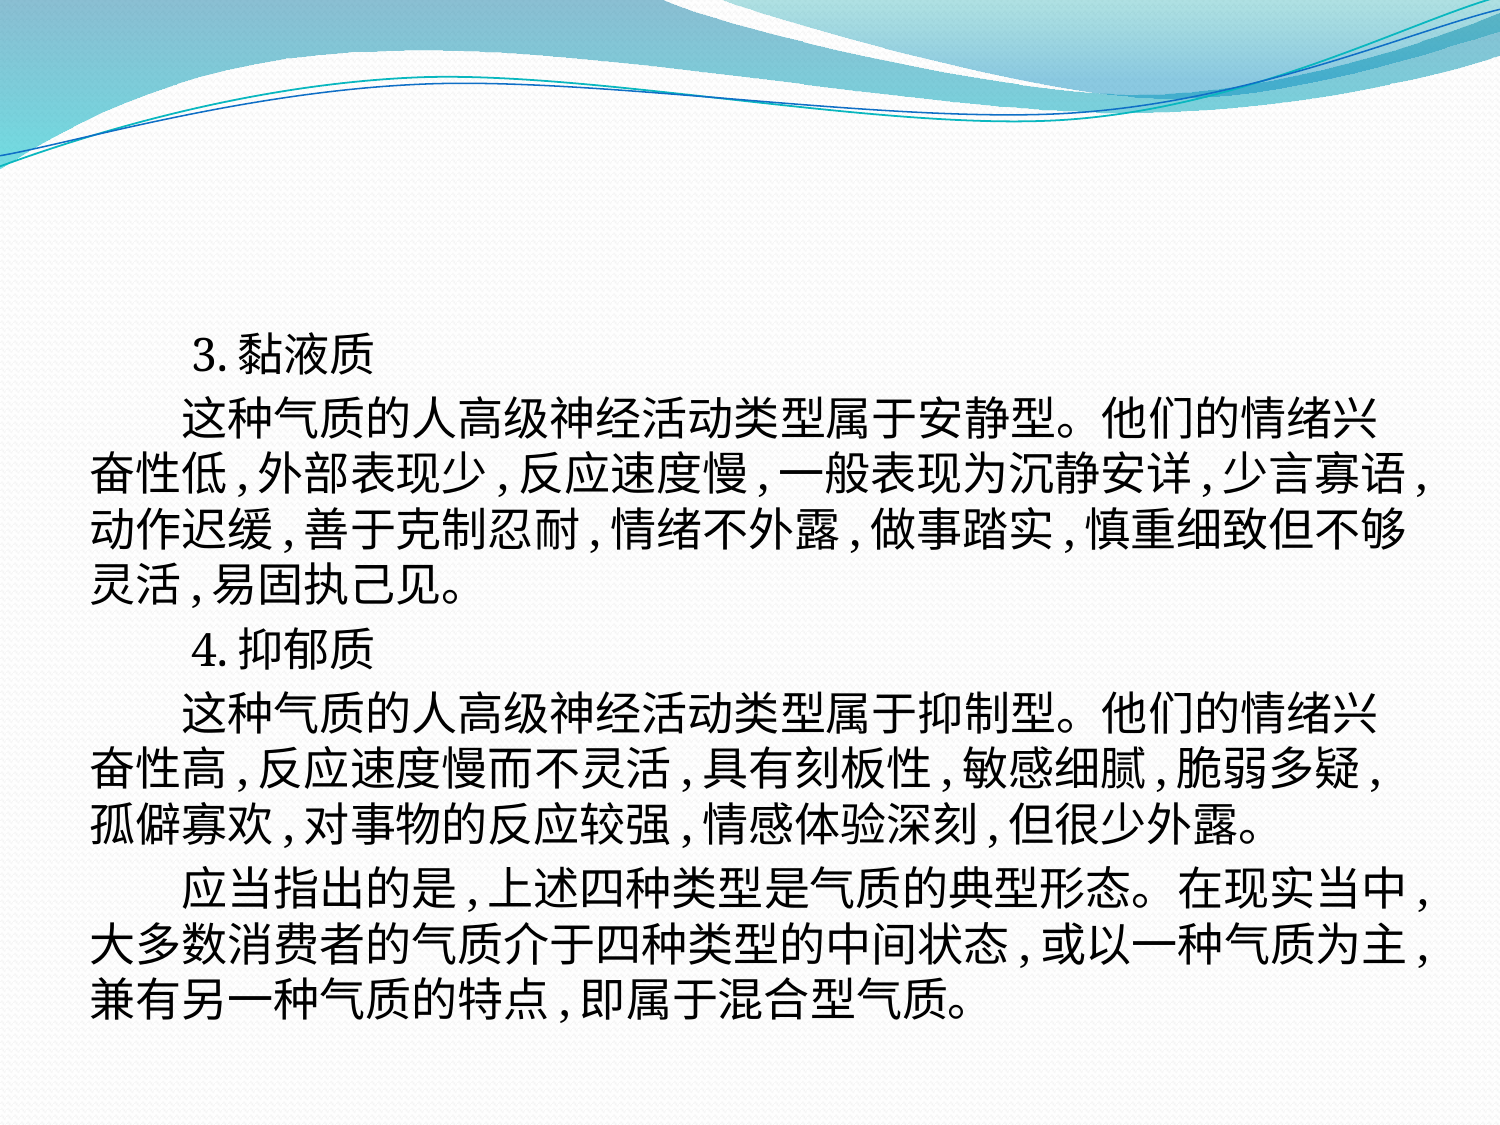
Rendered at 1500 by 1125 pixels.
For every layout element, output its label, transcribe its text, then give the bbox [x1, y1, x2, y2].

list 3.黏液质 这种气质的人高级神经活动类型属于安静型。他们的情绪兴奋性低,外部表现少,反应速度慢,一般表现为沉静安详,少言寡语,动作迟缓,善于克制忍耐,情绪不外露,做事踏实,慎重细致但不够灵活,易固执己见。 4.抑郁质 这种气质的人高级神经活动类型属于抑制型。他们的情绪兴奋性高,反应速度慢而不灵活,具有刻板性,敏感细腻,脆弱多疑,孤僻寡欢,对事物的反应较强,情感体验深刻,但很少外露。 应当指出的是,上述四种类型是气质的典型形态。在现实当中,大多数消费者的气质介于四种类型的中间状态,或以一种气质为主,兼有另一种气质的特点,即属于混合型气质。 [75, 317, 1425, 1038]
